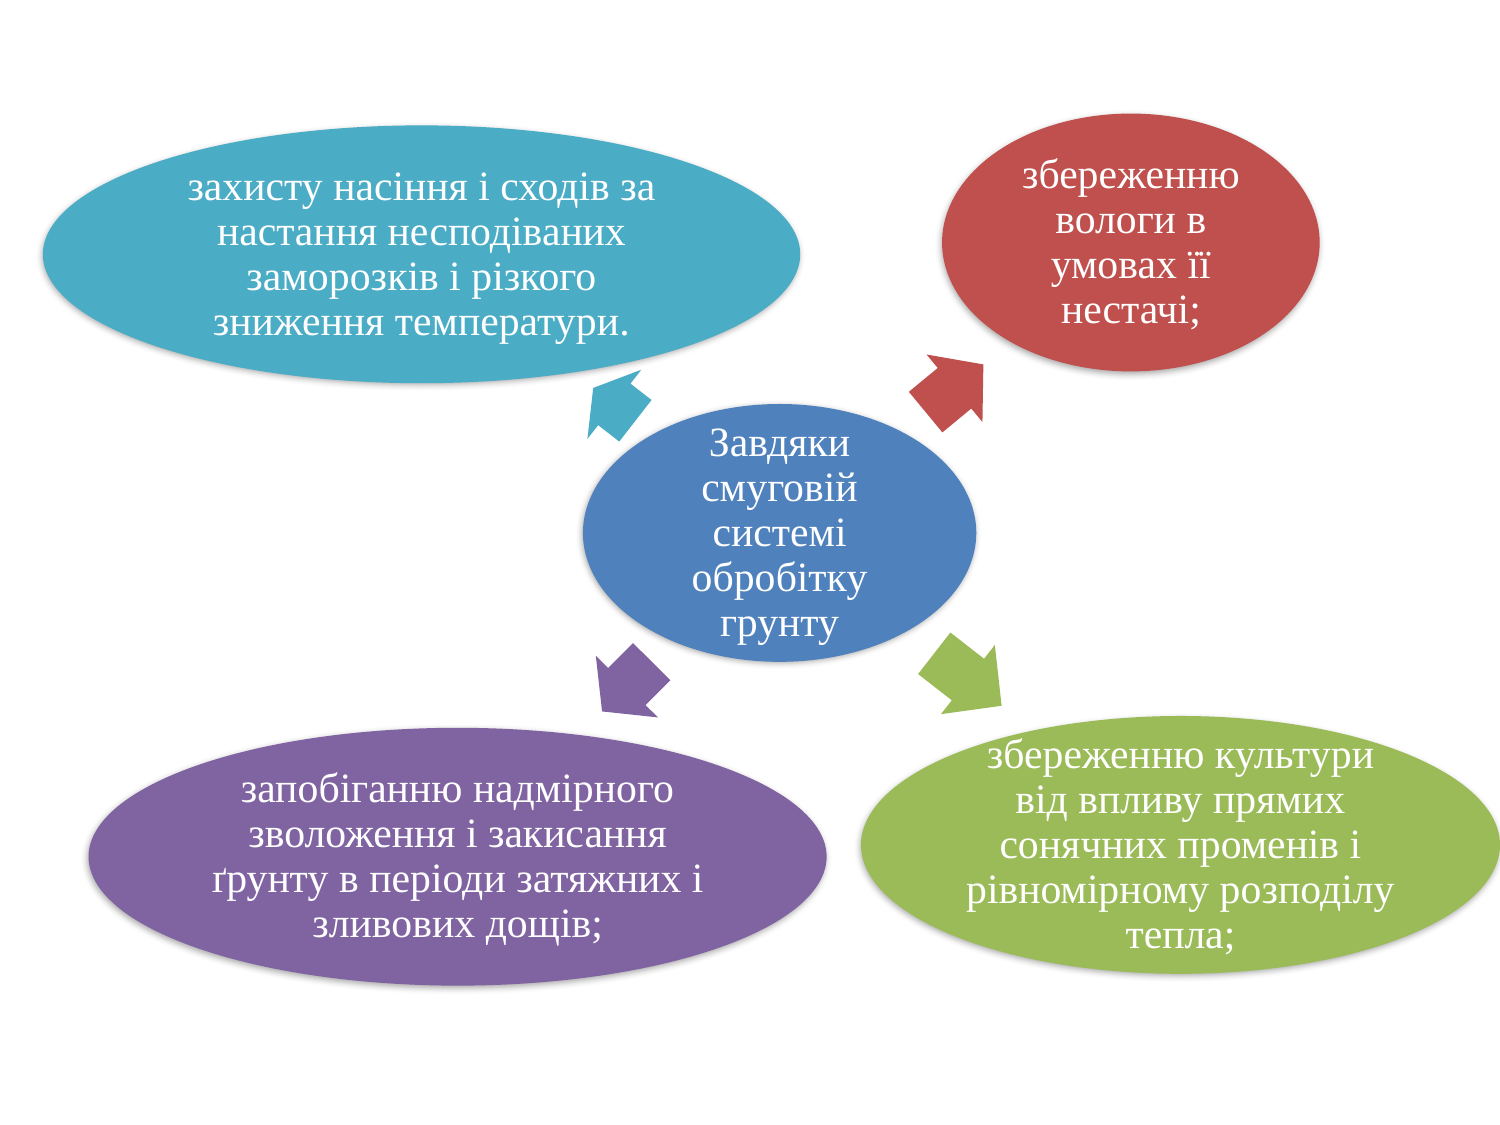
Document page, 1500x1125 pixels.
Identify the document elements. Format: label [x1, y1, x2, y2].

text_box [0, 42, 1500, 1024]
